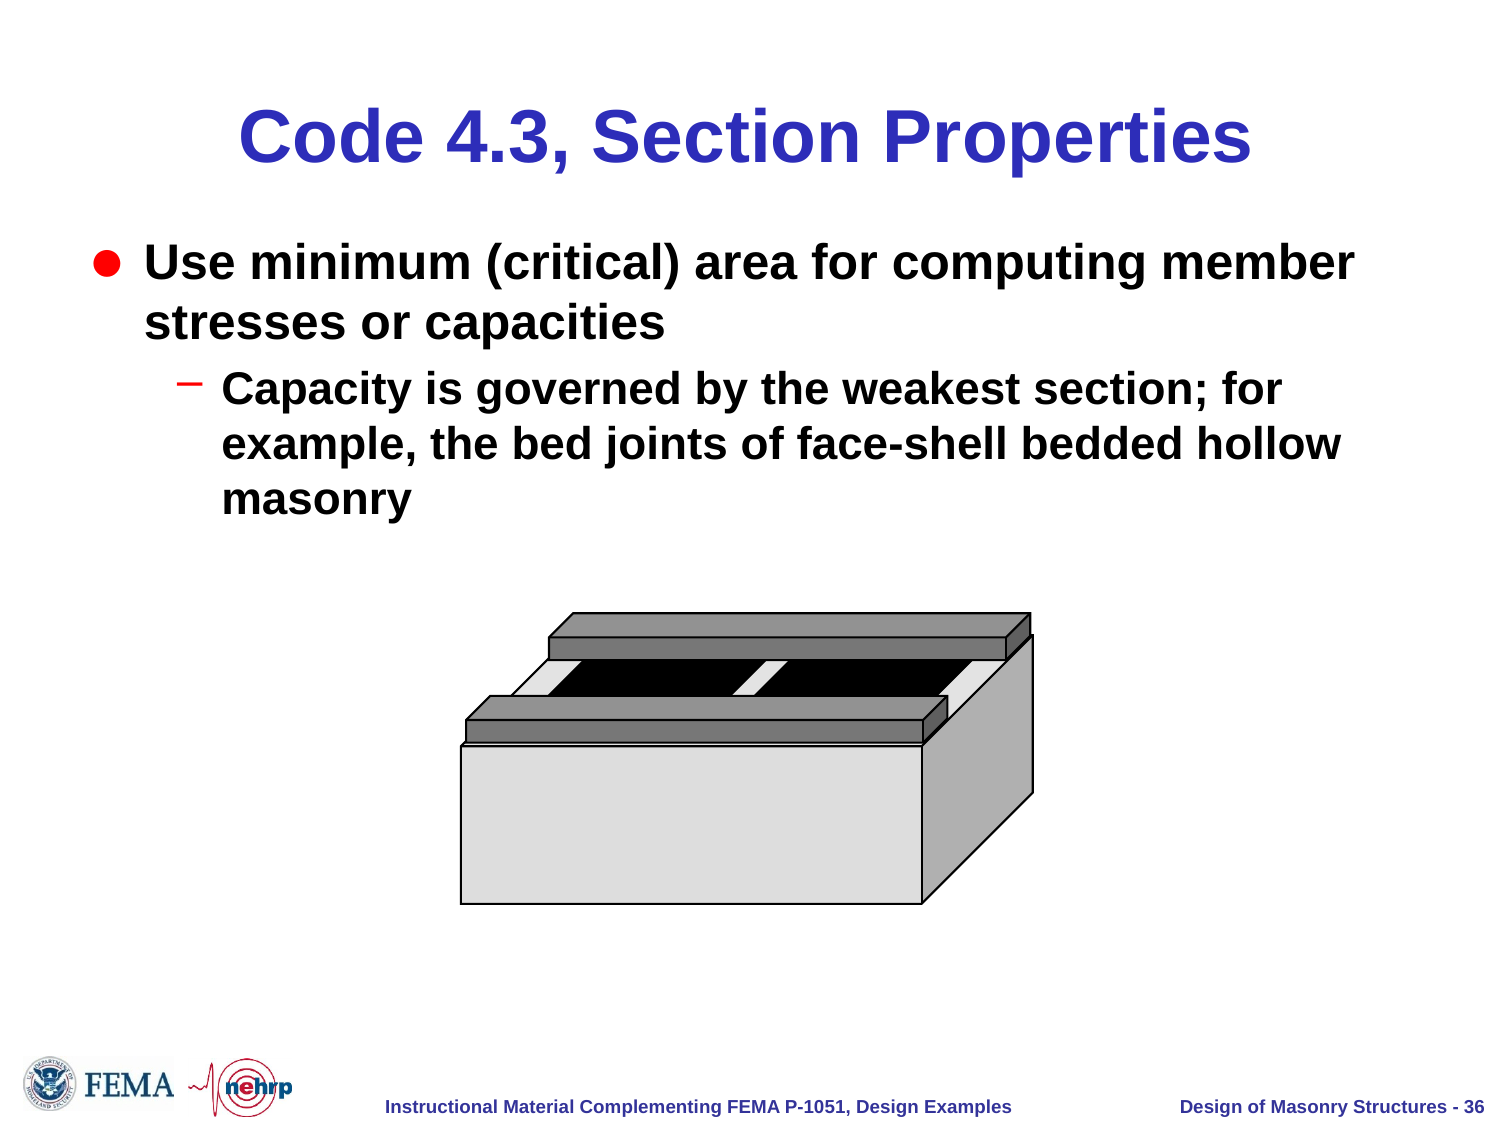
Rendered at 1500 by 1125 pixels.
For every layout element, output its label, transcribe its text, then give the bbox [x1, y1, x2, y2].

title Code 4.3, Section Properties [44, 84, 1449, 179]
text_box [460, 613, 1033, 905]
list Use minimum (critical) area for computing member stresses or capacities Capacity is governed by the weakest section; for example, the bed joints of face-shell bedded hollow masonry [73, 221, 1461, 624]
footer Instructional Material Complementing FEMA P-1051, Design Examples [337, 1087, 1042, 1125]
slide_number Design of Masonry Structures - 36 [1042, 1077, 1500, 1125]
picture [188, 1058, 292, 1117]
picture [23, 1056, 174, 1111]
